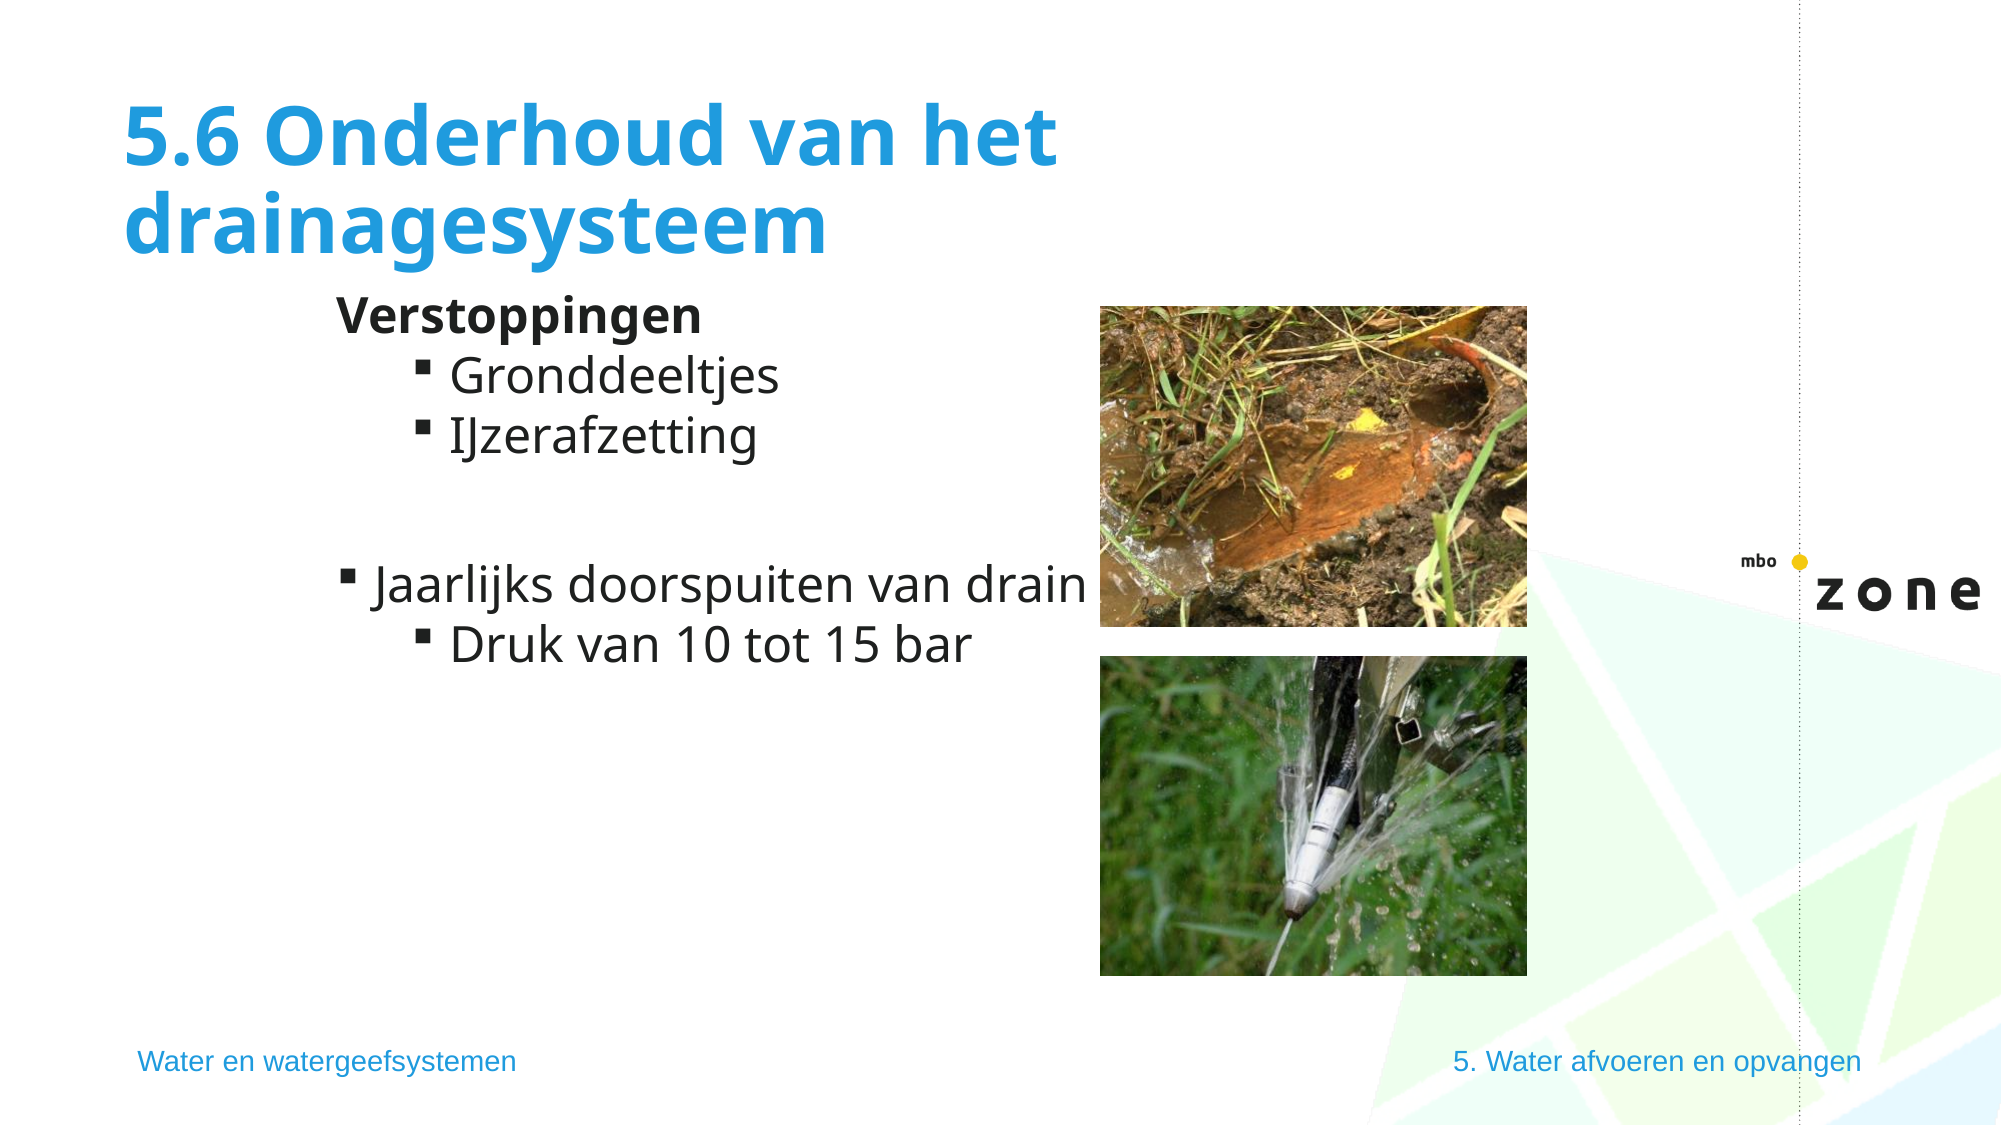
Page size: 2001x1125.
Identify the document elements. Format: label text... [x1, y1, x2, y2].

list Verstoppingen Gronddeeltjes IJzerafzetting Jaarlijks doorspuiten van drain Druk van 10 tot 15 bar [336, 283, 1607, 998]
title 5.6 Onderhoud van het drainagesysteem [124, 94, 1607, 272]
picture [1100, 306, 1527, 627]
list Water en watergeefsystemen [137, 1042, 639, 1103]
picture [1596, 0, 2001, 1125]
picture [1100, 656, 1527, 976]
list 5. Water afvoeren en opvangen [1334, 1042, 1863, 1103]
